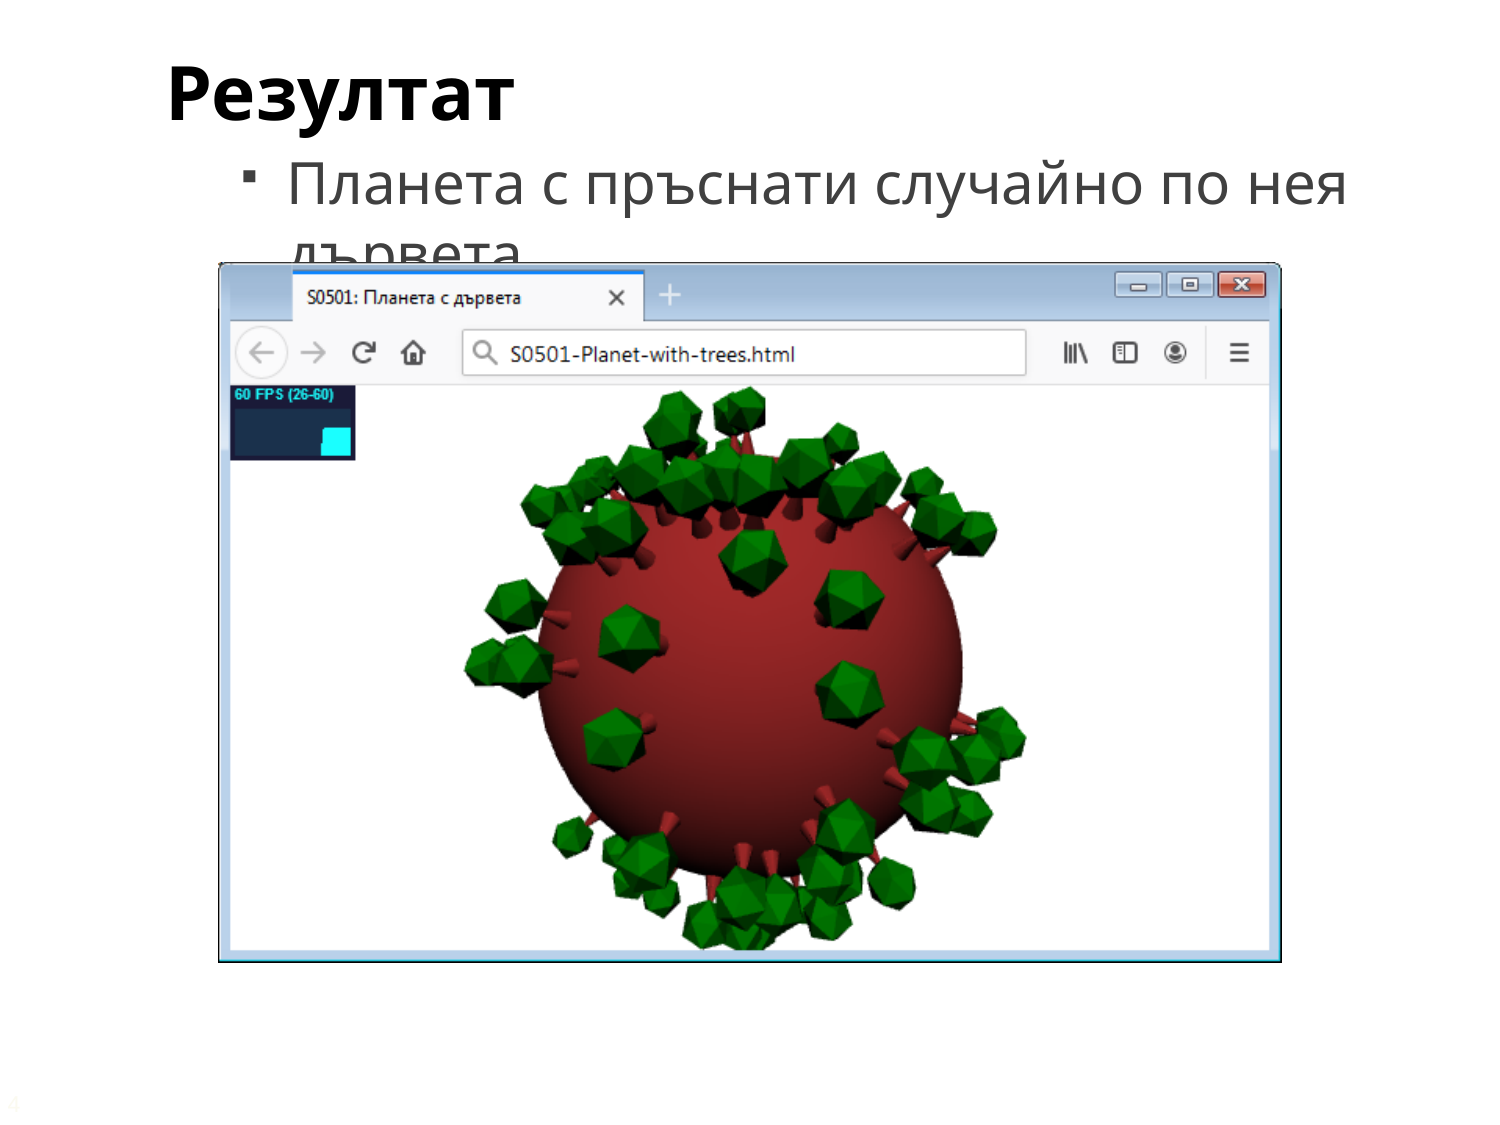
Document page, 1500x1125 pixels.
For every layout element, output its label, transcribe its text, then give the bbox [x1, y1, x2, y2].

picture [218, 262, 1282, 963]
list Резултат Планета с пръснати случайно по нея дървета [150, 37, 1488, 1113]
